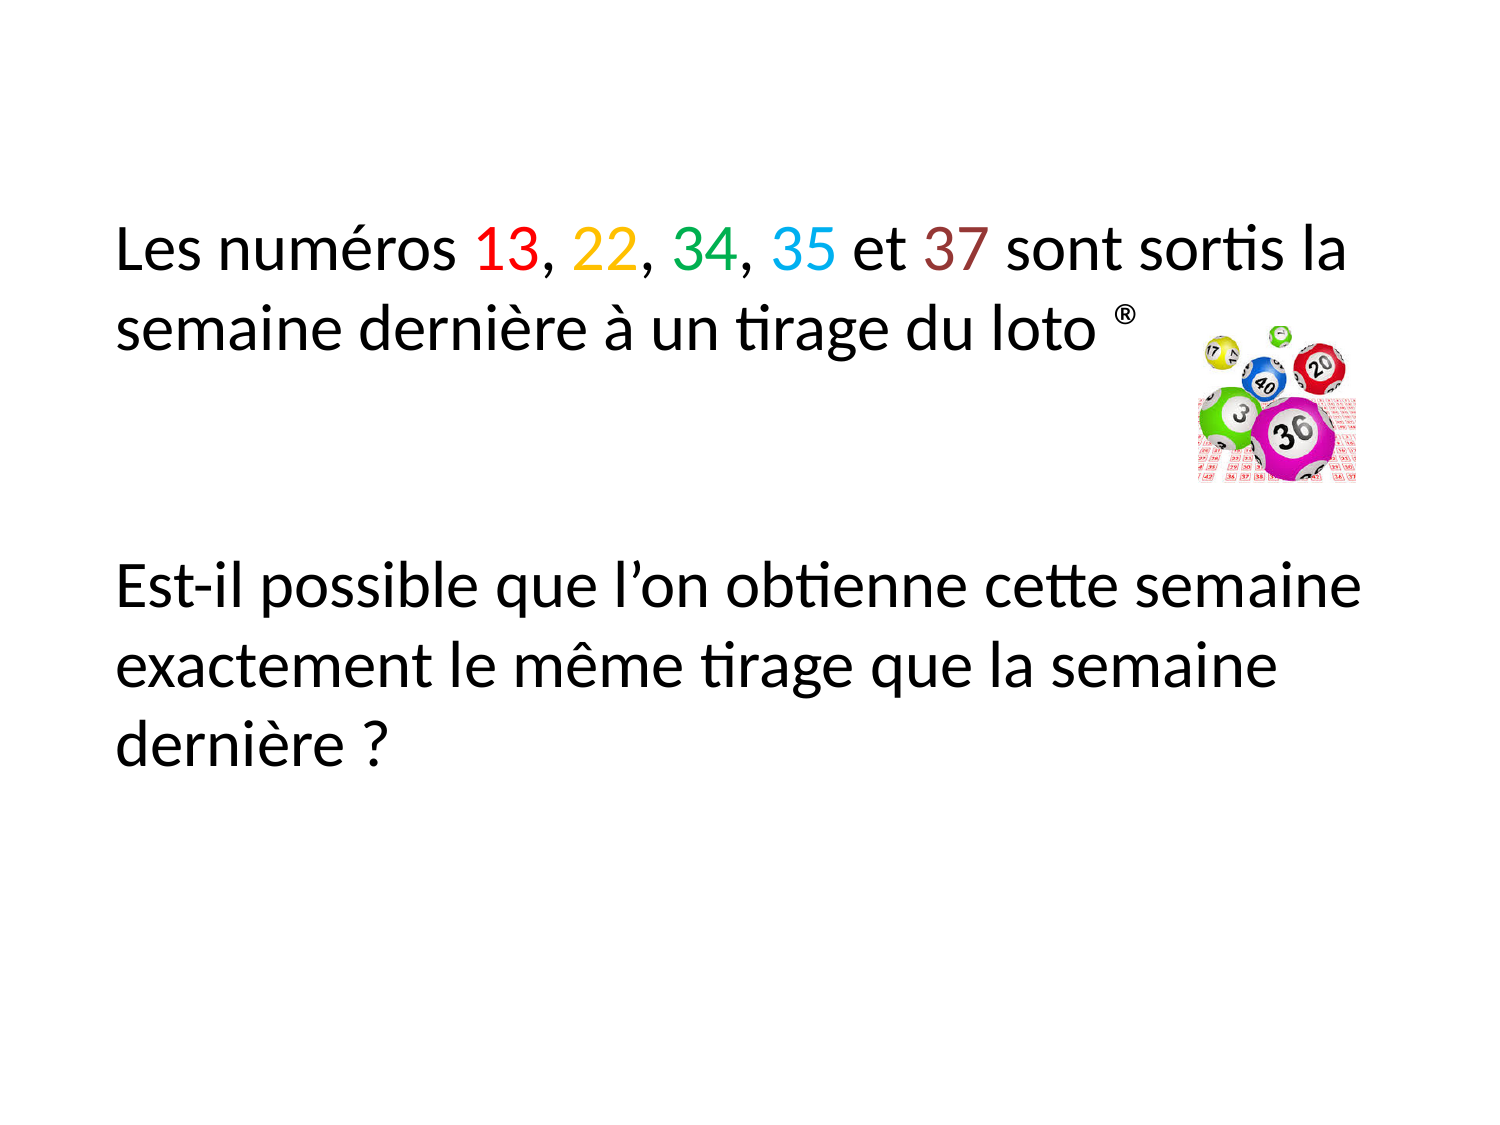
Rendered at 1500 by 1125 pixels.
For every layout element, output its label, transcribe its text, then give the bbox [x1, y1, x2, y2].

picture [1198, 326, 1357, 483]
list Les numéros 13, 22, 34, 35 et 37 sont sortis la semaine dernière à un tirage du loto ® Est-il possible que l’on obtienne cette semaine exactement le même tirage que la semaine dernière ? [100, 196, 1451, 939]
